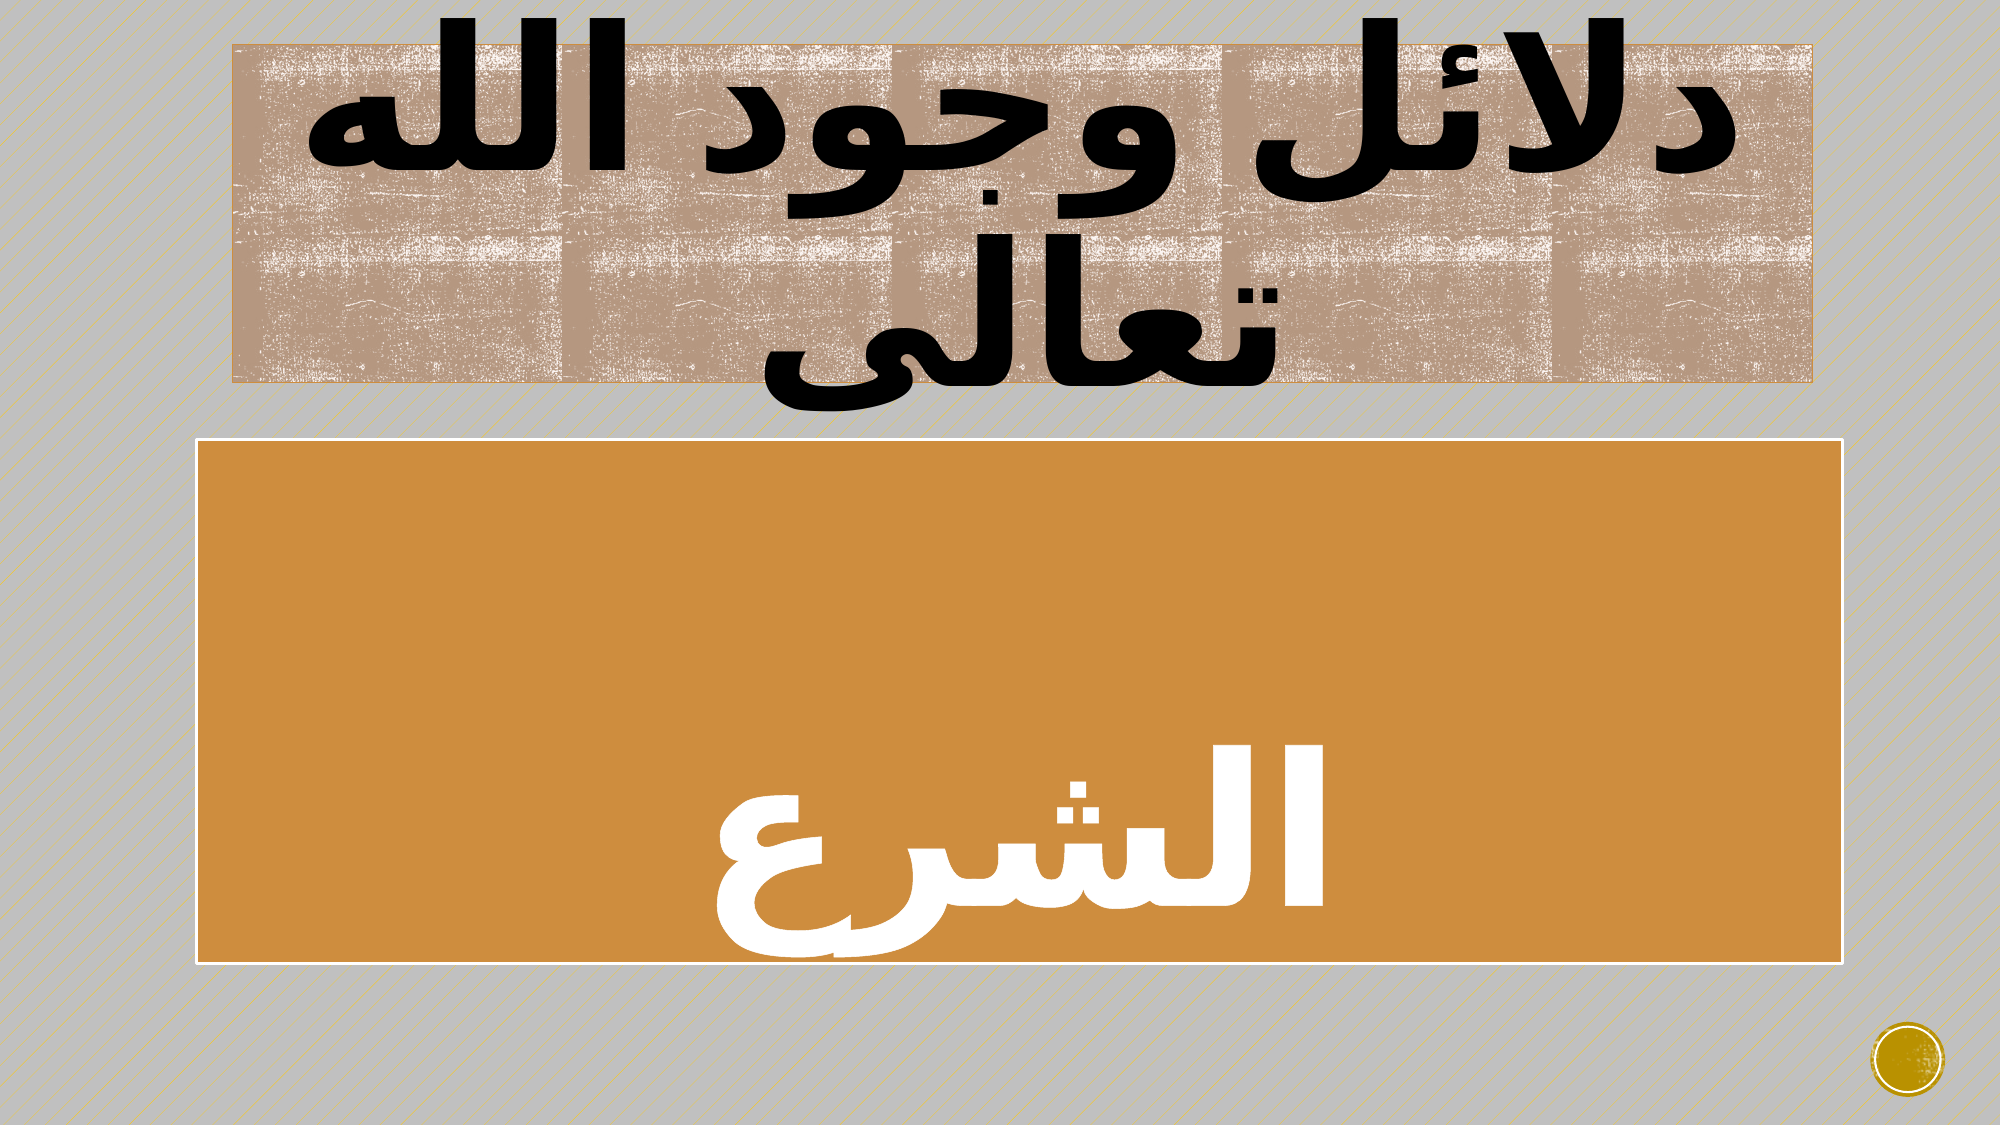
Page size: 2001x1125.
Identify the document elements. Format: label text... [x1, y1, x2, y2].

title دلائل وجود الله تعالى [232, 44, 1813, 383]
list الشرع [195, 438, 1844, 965]
